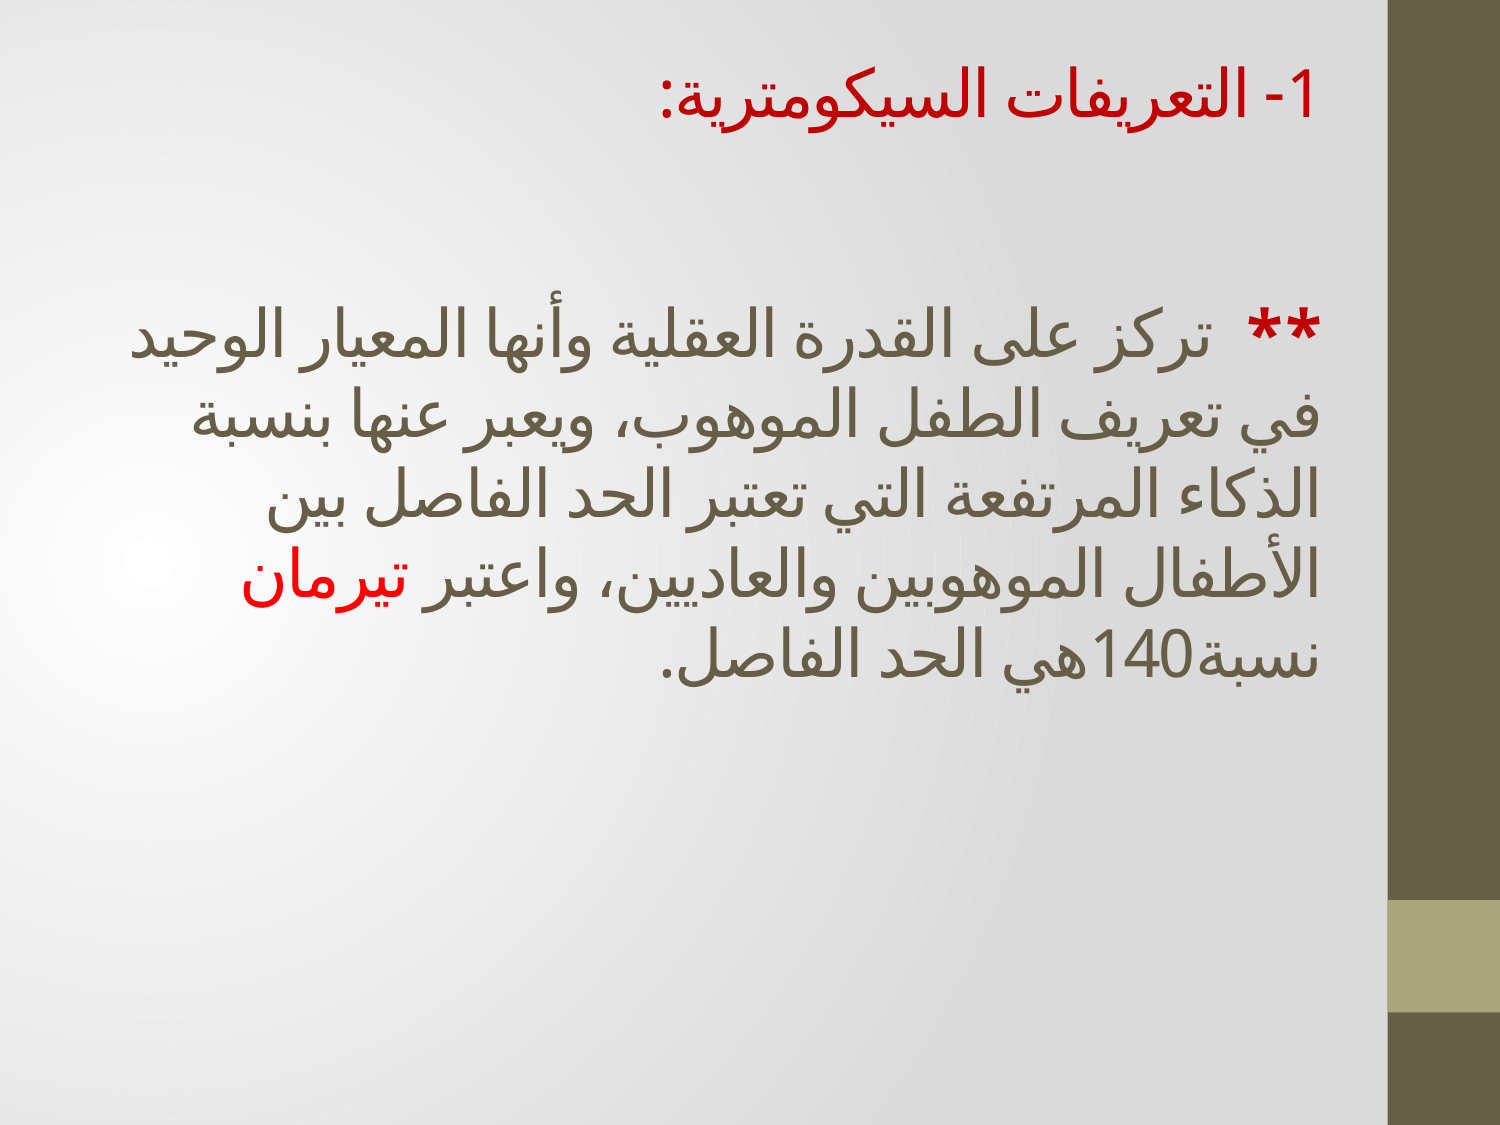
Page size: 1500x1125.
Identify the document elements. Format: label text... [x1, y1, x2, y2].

title 1- التعريفات السيكومترية: ** تركز على القدرة العقلية وأنها المعيار الوحيد في تعريف الطفل الموهوب، ويعبر عنها بنسبة الذكاء المرتفعة التي تعتبر الحد الفاصل بين الأطفال الموهوبين والعاديين، واعتبر تيرمان نسبة140هي الحد الفاصل. [88, 397, 1339, 585]
